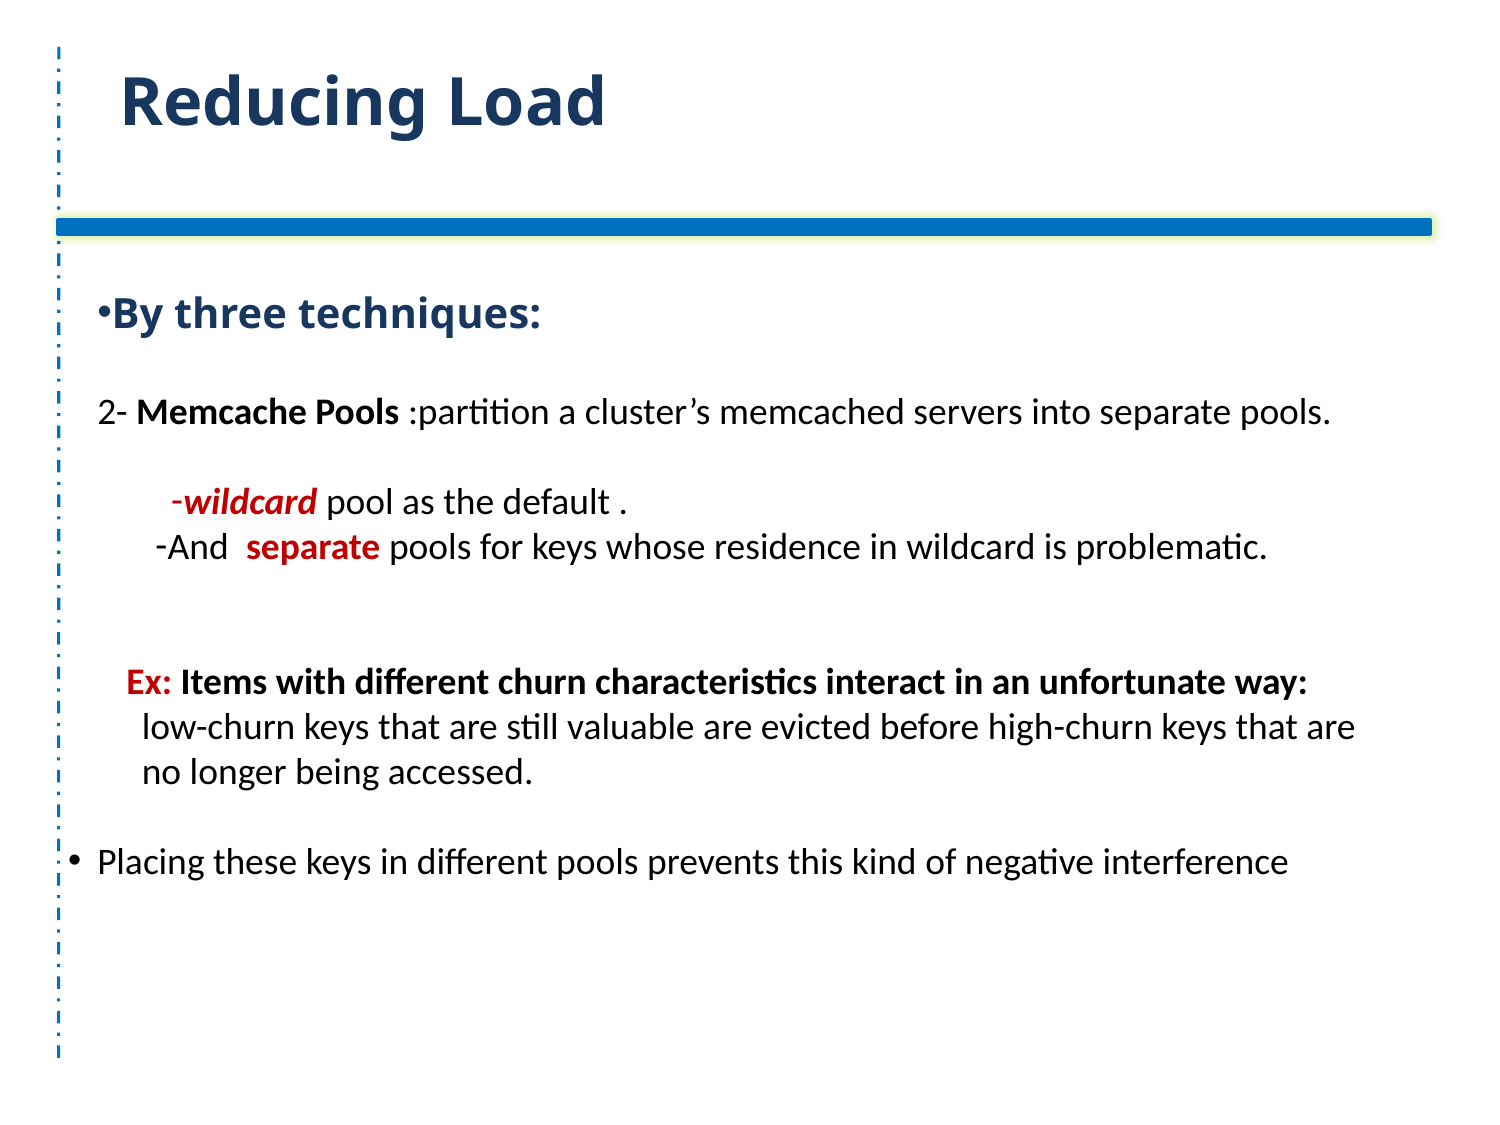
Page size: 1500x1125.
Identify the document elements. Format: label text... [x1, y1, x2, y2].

text_box By three techniques: 2- Memcache Pools :partition a cluster’s memcached servers into separate pools. wildcard pool as the default . And separate pools for keys whose residence in wildcard is problematic. Ex: Items with different churn characteristics interact in an unfortunate way: low-churn keys that are still valuable are evicted before high-churn keys that are no longer being accessed. Placing these keys in different pools prevents this kind of negative interference [53, 278, 1403, 1047]
title Reducing Load [75, 45, 1425, 209]
text_box [56, 218, 1432, 236]
